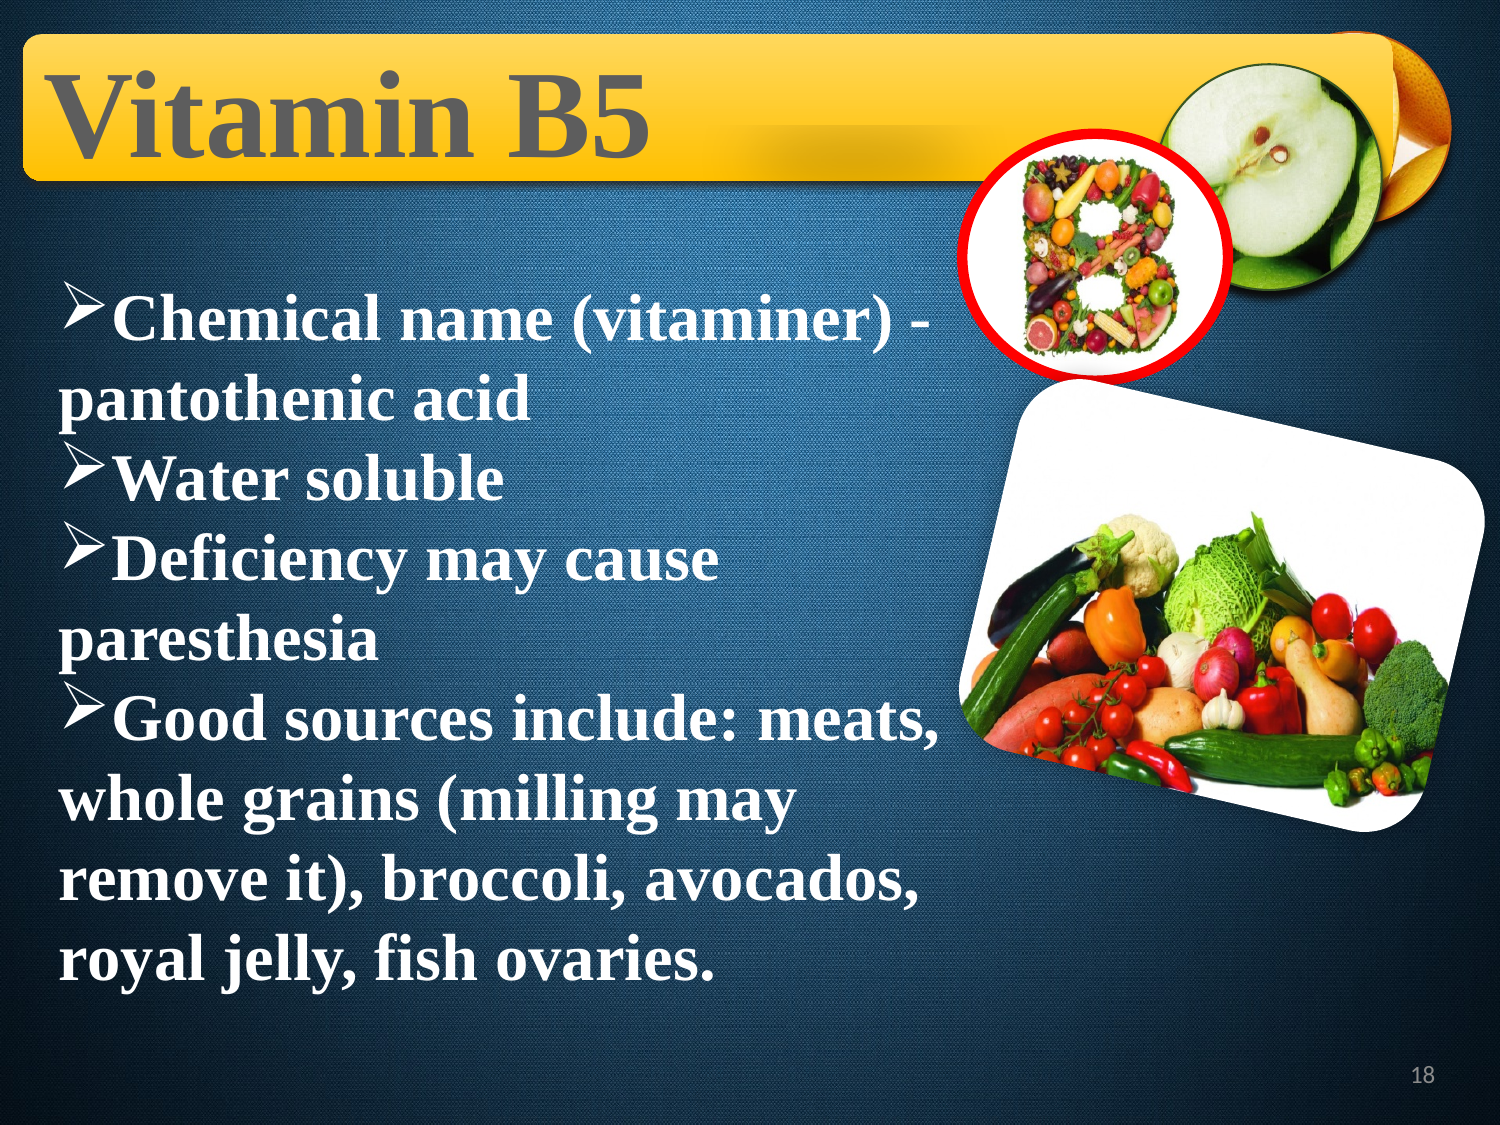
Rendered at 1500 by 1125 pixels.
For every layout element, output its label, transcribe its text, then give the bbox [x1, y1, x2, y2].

text_box Vitamin B5 [21, 33, 1394, 182]
slide_number 18 [1377, 1043, 1451, 1104]
text_box Chemical name (vitaminer) - pantothenic acid Water soluble Deficiency may cause paresthesia Good sources include: meats, whole grains (milling may remove it), broccoli, avocados, royal jelly, fish ovaries. [43, 266, 994, 1001]
picture [0, 0, 1500, 1125]
text_box [1163, 63, 1383, 291]
text_box [1386, 36, 1452, 220]
